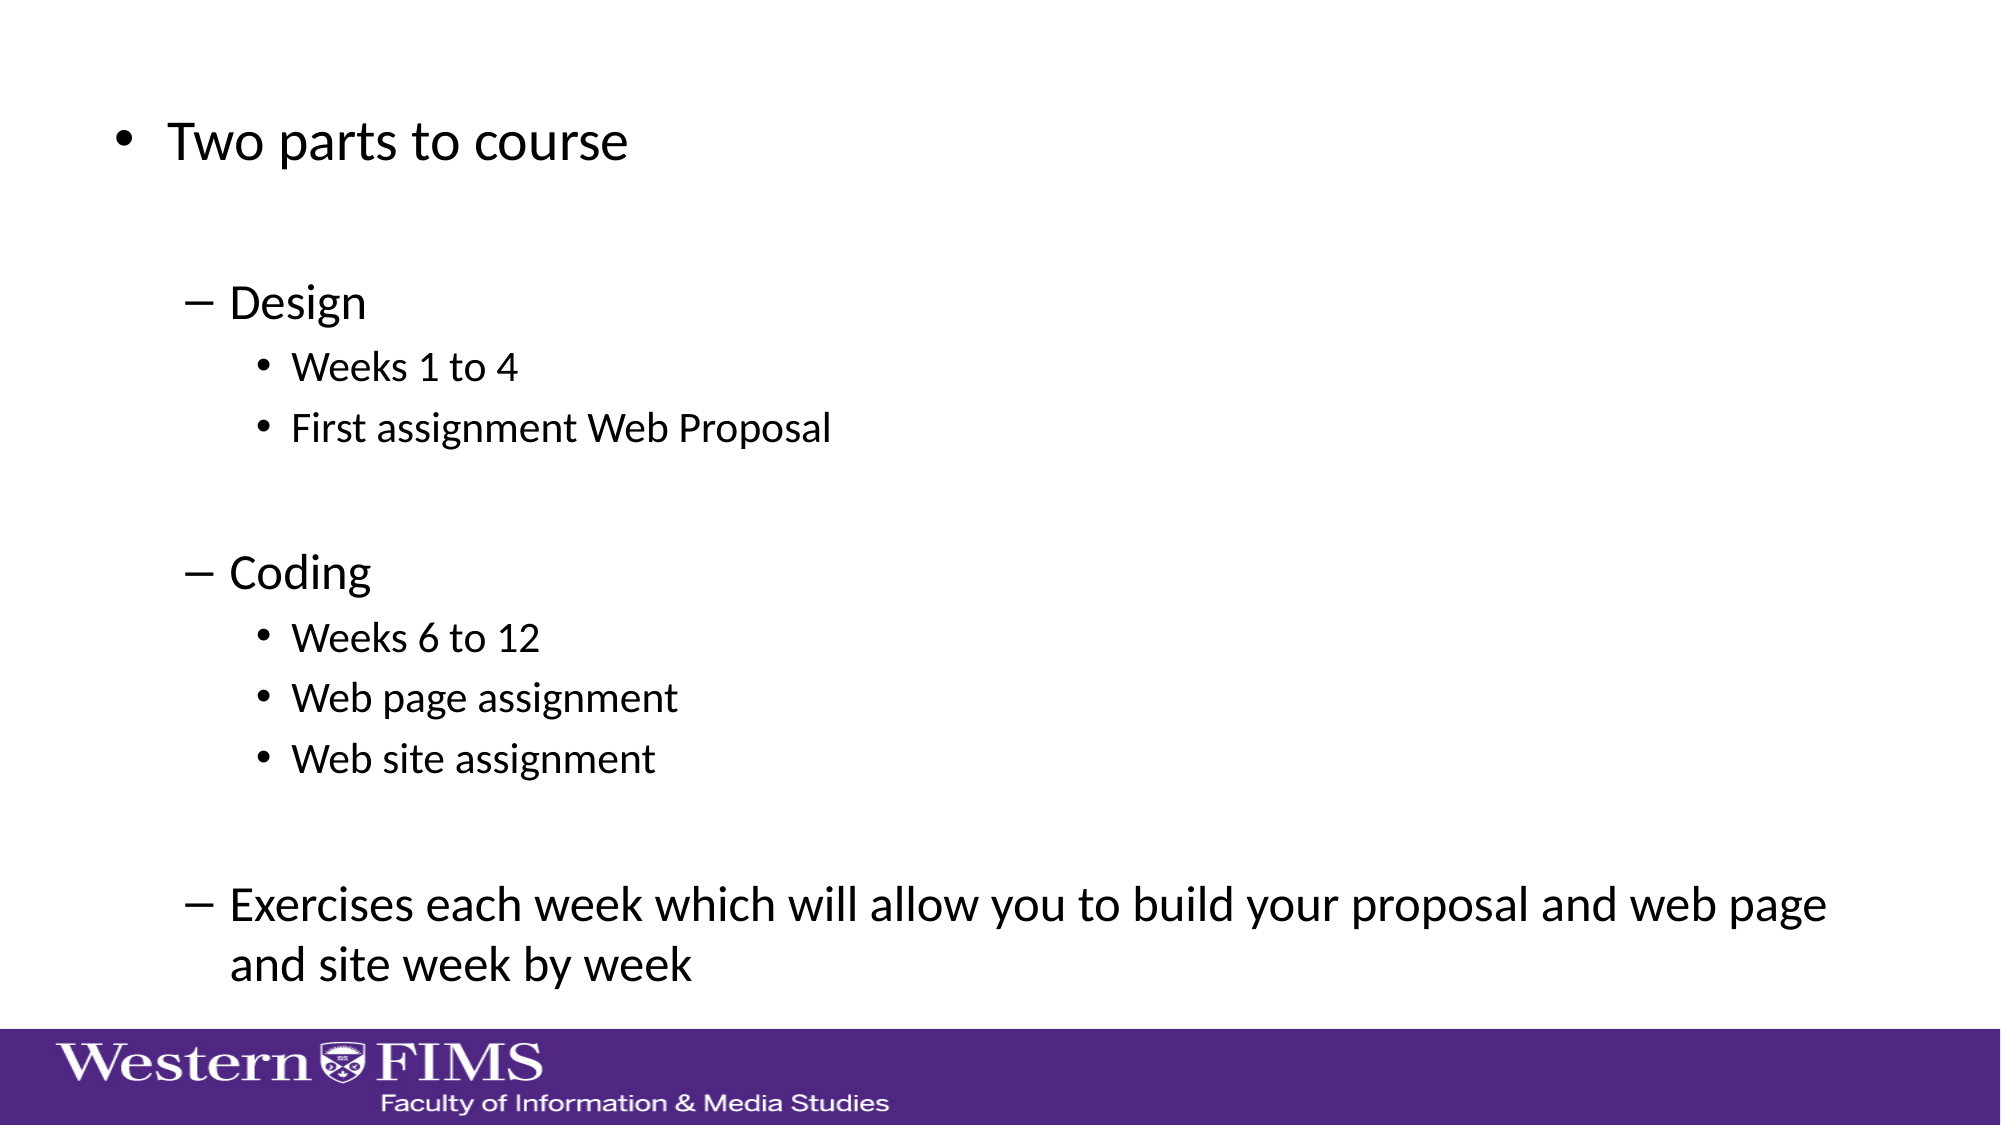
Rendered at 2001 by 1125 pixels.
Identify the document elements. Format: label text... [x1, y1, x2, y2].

picture [0, 0, 2001, 1125]
list Two parts to course Design Weeks 1 to 4 First assignment Web Proposal Coding Weeks 6 to 12 Web page assignment Web site assignment Exercises each week which will allow you to build your proposal and web page and site week by week [99, 95, 1900, 1005]
